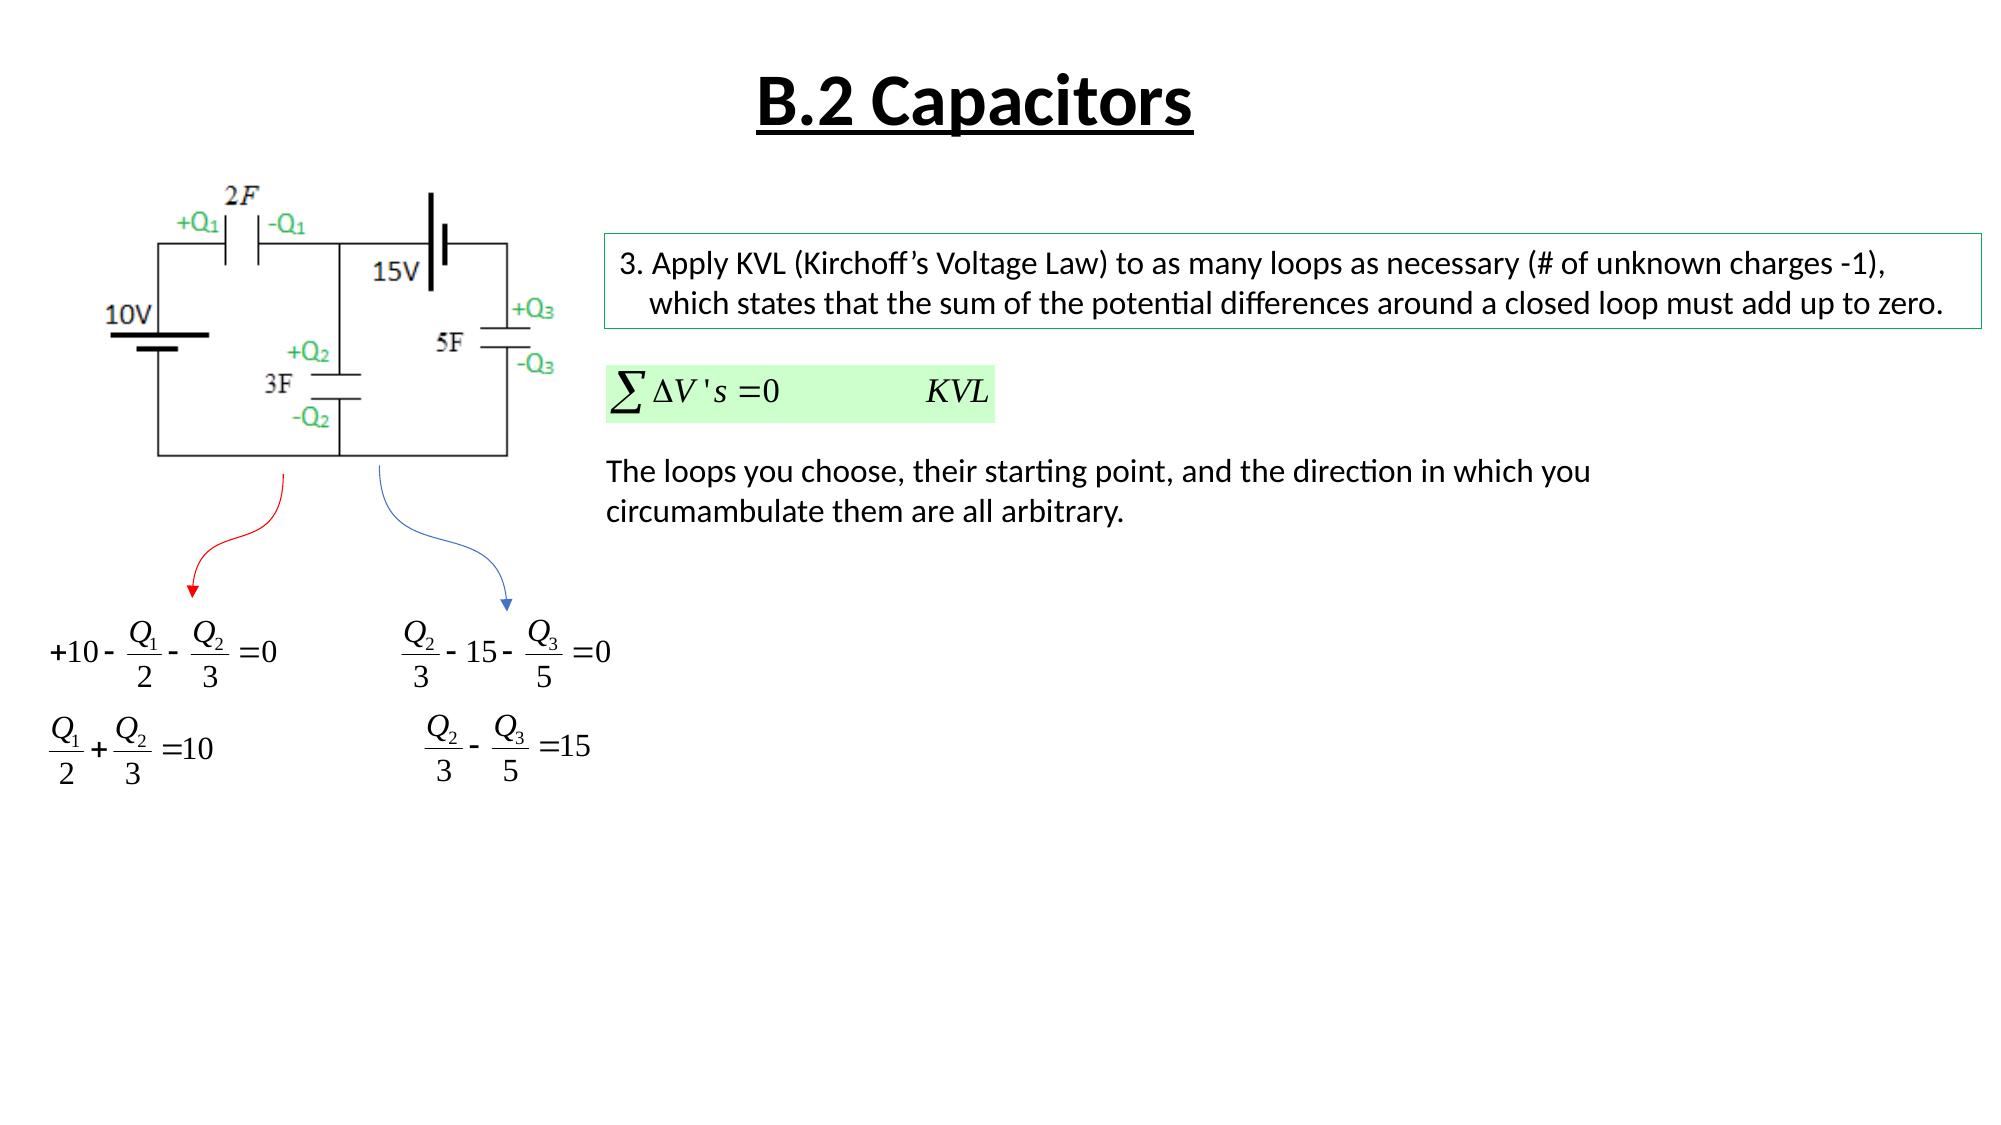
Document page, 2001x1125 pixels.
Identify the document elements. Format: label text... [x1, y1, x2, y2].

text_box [605, 365, 996, 423]
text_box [419, 705, 595, 790]
text_box 3. Apply KVL (Kirchoff’s Voltage Law) to as many loops as necessary (# of unknown charges -1), which states that the sum of the potential differences around a closed loop must add up to zero. [605, 233, 1982, 329]
text_box B.2 Capacitors [741, 53, 1213, 152]
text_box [175, 490, 300, 582]
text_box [92, 169, 605, 495]
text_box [44, 611, 284, 695]
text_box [370, 474, 517, 603]
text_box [396, 611, 618, 695]
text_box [44, 708, 219, 792]
text_box The loops you choose, their starting point, and the direction in which you circumambulate them are all arbitrary. [591, 441, 1615, 537]
